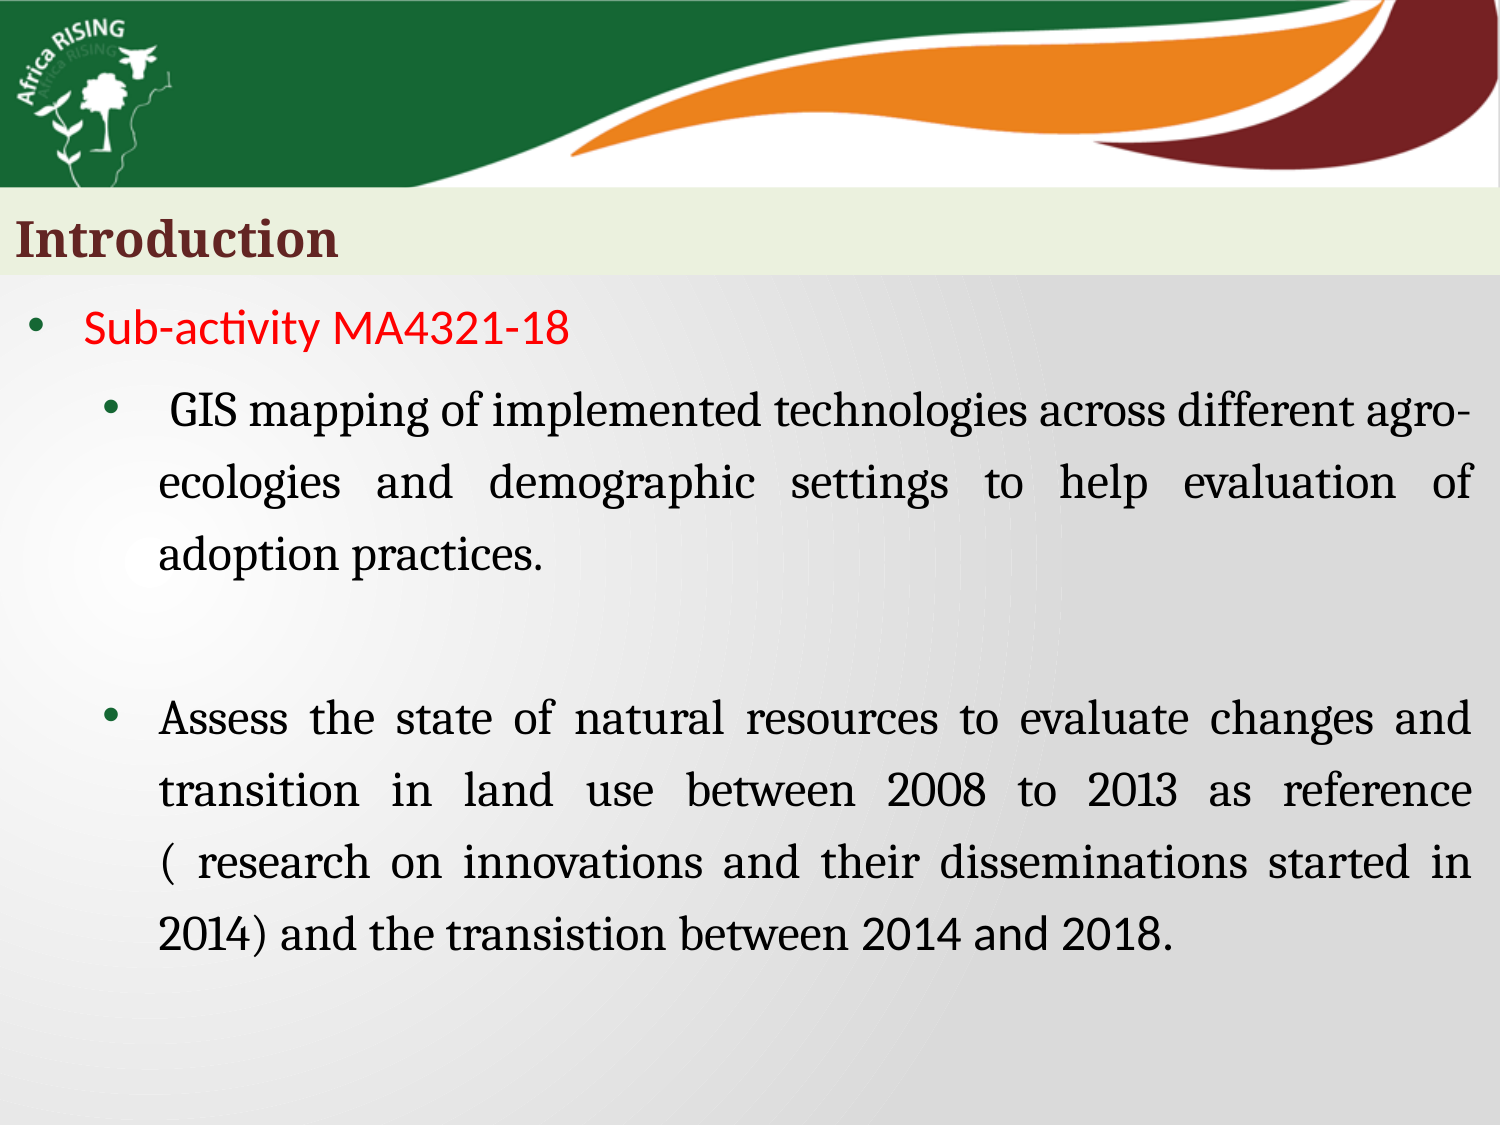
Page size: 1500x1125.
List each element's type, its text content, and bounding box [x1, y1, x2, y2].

text_box Sub-activity MA4321-18 GIS mapping of implemented technologies across different agro-ecologies and demographic settings to help evaluation of adoption practices. Assess the state of natural resources to evaluate changes and transition in land use between 2008 to 2013 as reference ( research on innovations and their disseminations started in 2014) and the transistion between 2014 and 2018. [12, 275, 1488, 1125]
picture [0, 0, 1499, 187]
text_box Introduction [0, 187, 1500, 275]
